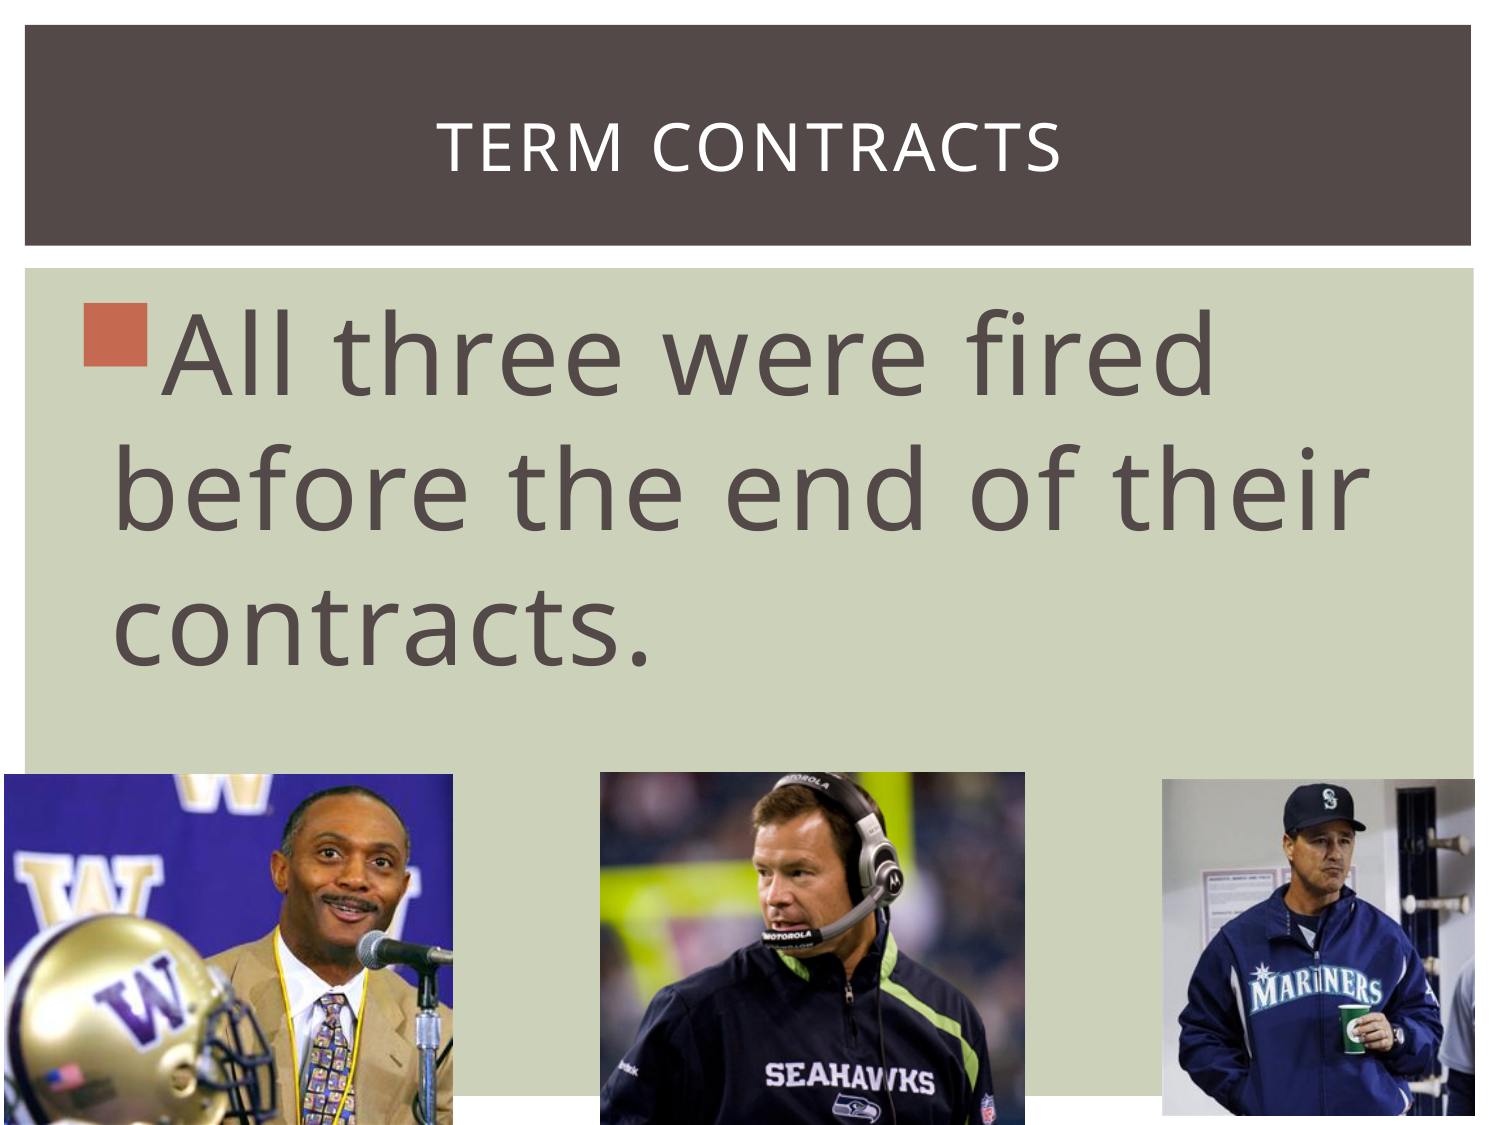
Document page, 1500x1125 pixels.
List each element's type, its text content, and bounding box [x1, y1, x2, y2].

picture [599, 772, 1026, 1125]
picture [3, 774, 454, 1125]
picture [1162, 779, 1476, 1116]
title Term contracts [62, 58, 1438, 232]
list All three were fired before the end of their contracts. [50, 275, 1430, 998]
